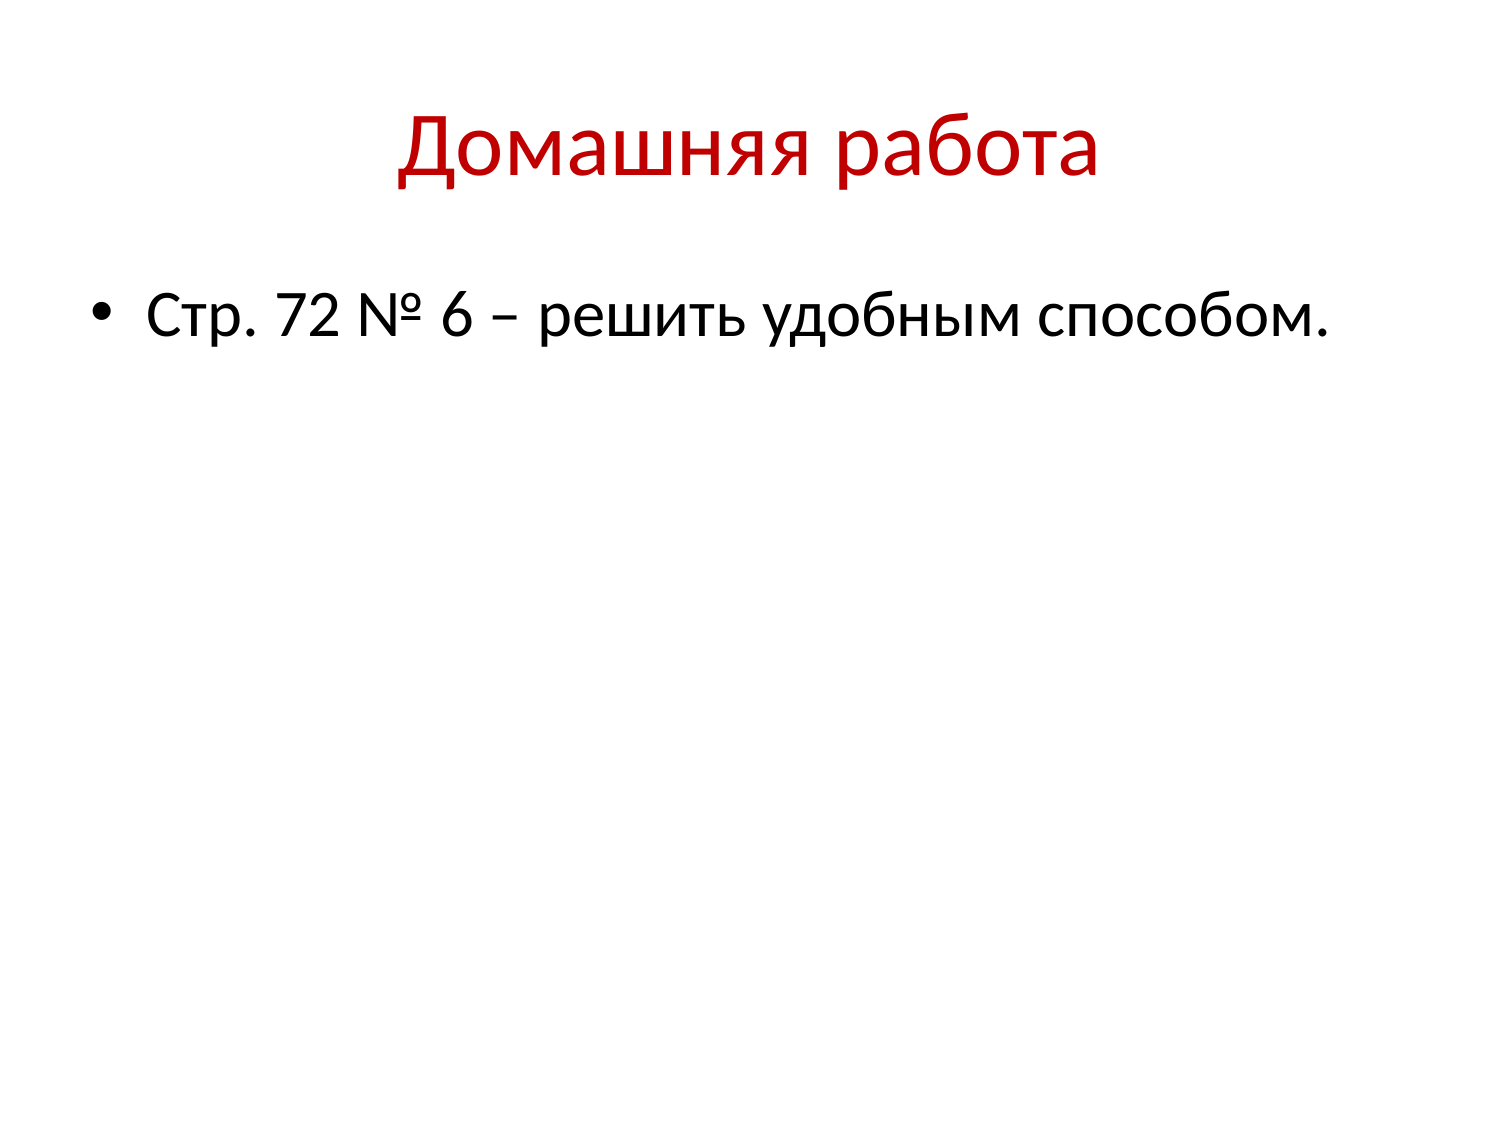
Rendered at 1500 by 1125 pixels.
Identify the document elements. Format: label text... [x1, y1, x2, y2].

list Стр. 72 № 6 – решить удобным способом. [75, 262, 1425, 1005]
title Домашняя работа [75, 45, 1425, 233]
